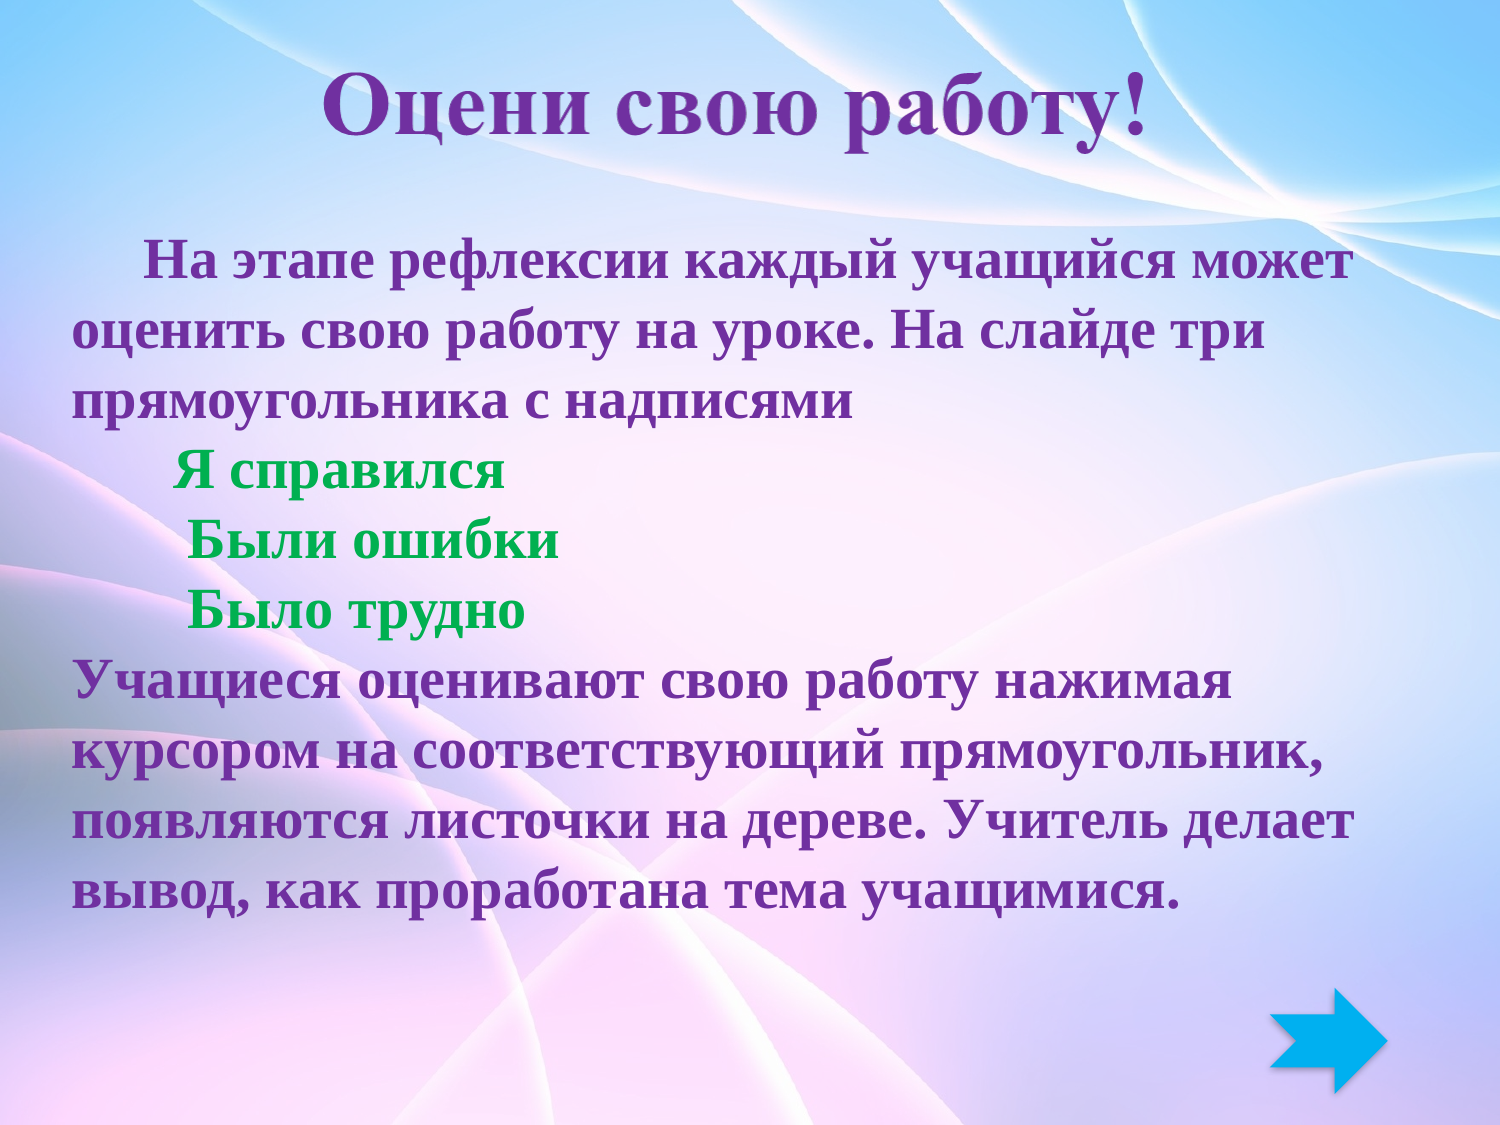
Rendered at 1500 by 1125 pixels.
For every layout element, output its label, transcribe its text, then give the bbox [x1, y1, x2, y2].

picture [265, 18, 1206, 212]
text_box На этапе рефлексии каждый учащийся может оценить свою работу на уроке. На слайде три прямоугольника с надписями Я справился Были ошибки Было трудно Учащиеся оценивают свою работу нажимая курсором на соответствующий прямоугольник, появляются листочки на дереве. Учитель делает вывод, как проработана тема учащимися. [56, 212, 1498, 928]
text_box [1267, 985, 1390, 1096]
